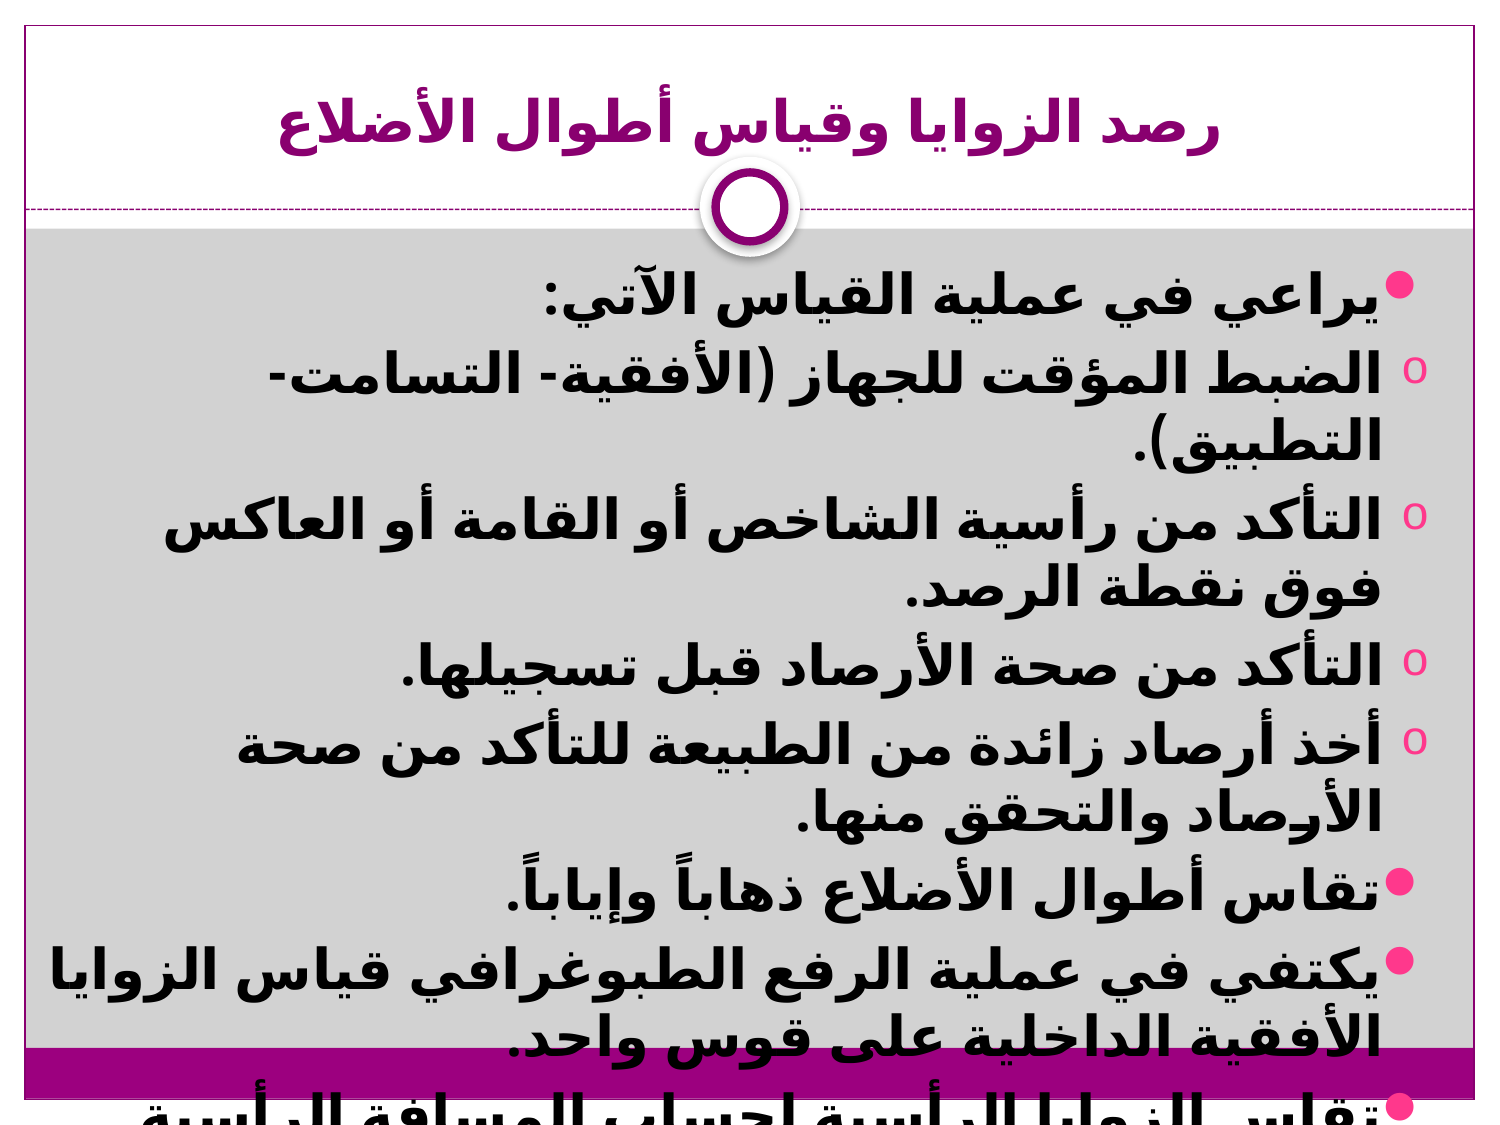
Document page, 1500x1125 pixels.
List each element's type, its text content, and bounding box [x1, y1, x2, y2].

list يراعي في عملية القياس الآتي: الضبط المؤقت للجهاز (الأفقية- التسامت- التطبيق). التأكد من رأسية الشاخص أو القامة أو العاكس فوق نقطة الرصد. التأكد من صحة الأرصاد قبل تسجيلها. أخذ أرصاد زائدة من الطبيعة للتأكد من صحة الأرصاد والتحقق منها. تقاس أطوال الأضلاع ذهاباً وإياباً. يكتفي في عملية الرفع الطبوغرافي قياس الزوايا الأفقية الداخلية على قوس واحد. تقاس الزوايا الرأسية لحساب المسافة الرأسية ومنها يتم حساب المنسوب. [24, 250, 1445, 1001]
title رصد الزوايا وقياس أطوال الأضلاع [49, 37, 1450, 162]
